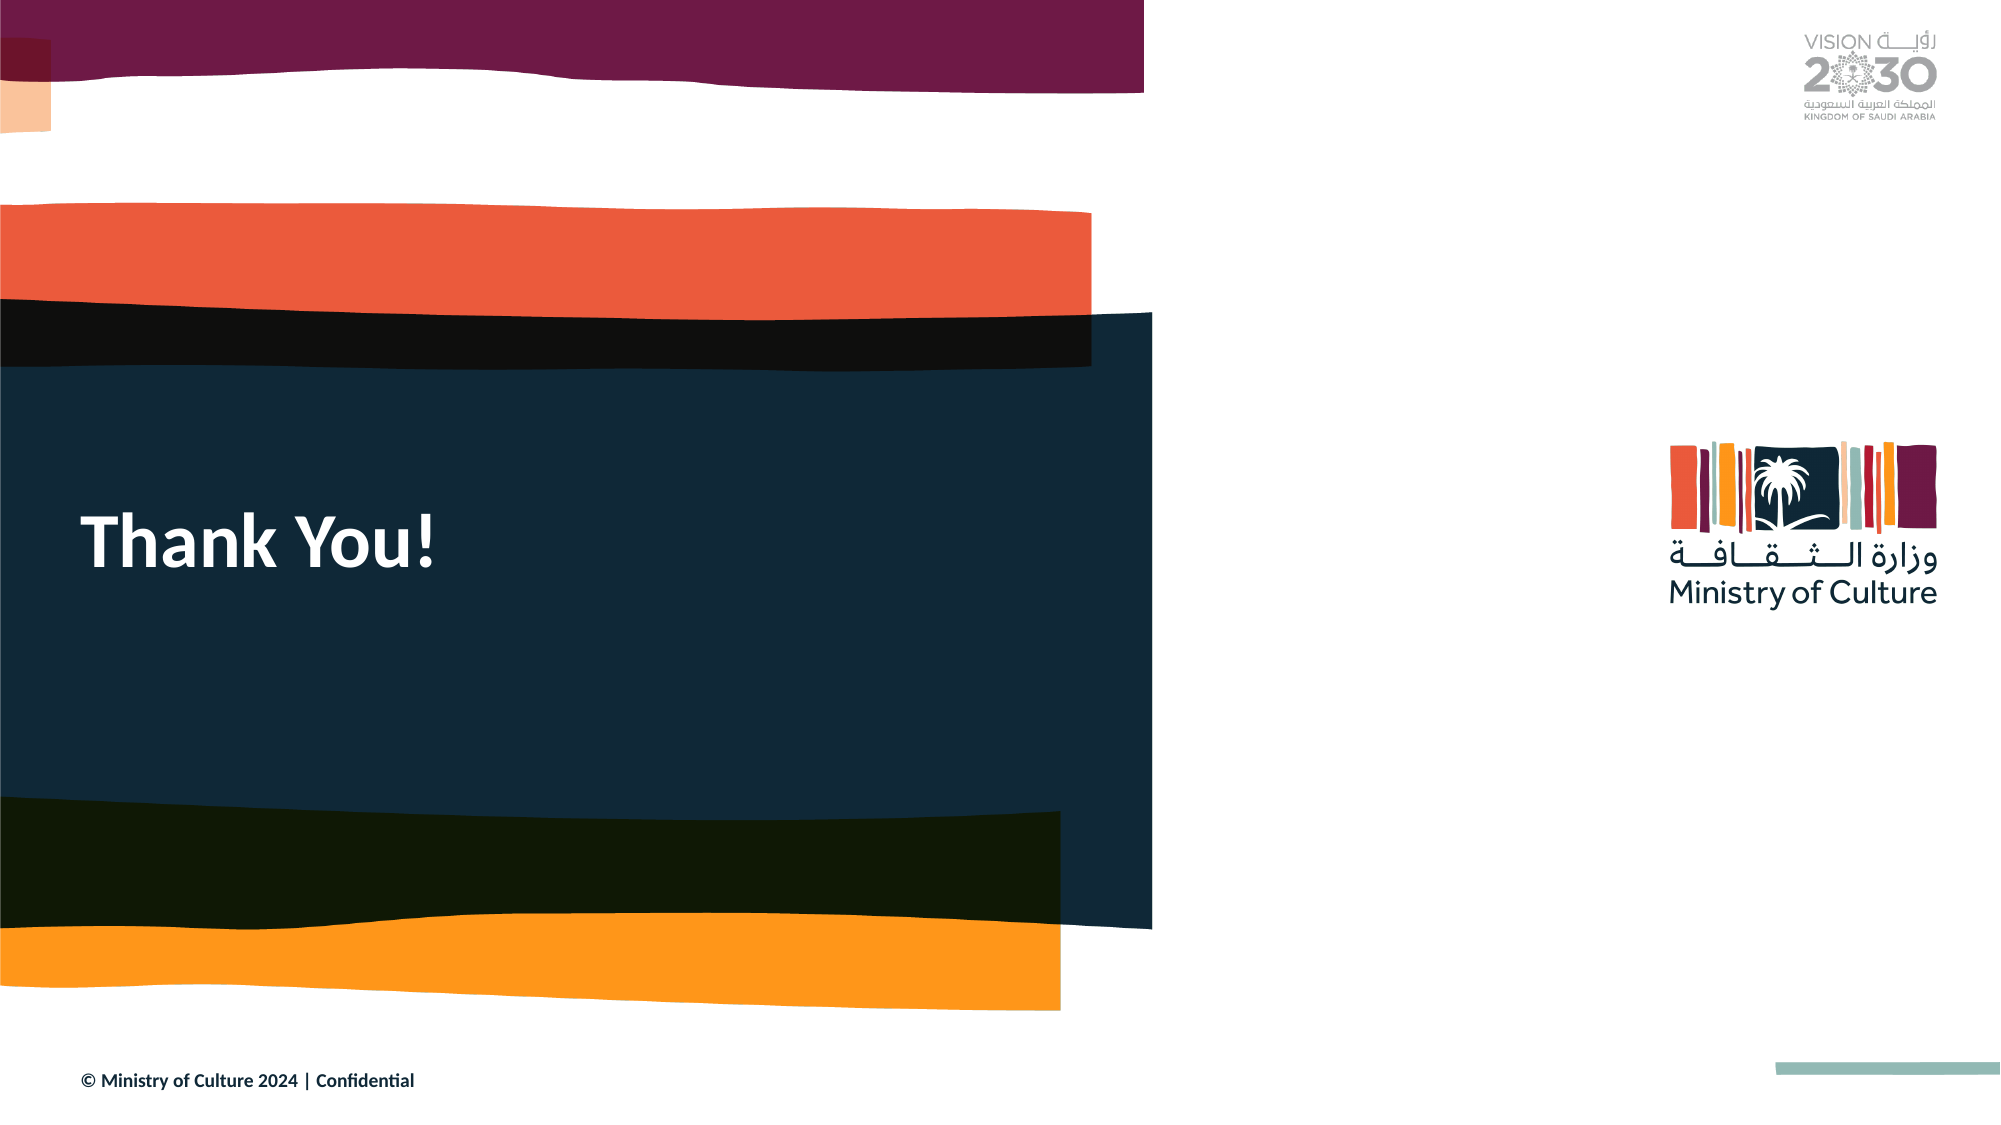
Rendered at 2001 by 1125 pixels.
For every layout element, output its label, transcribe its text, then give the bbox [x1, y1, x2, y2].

picture [0, 0, 2000, 1125]
title Thank You! [65, 405, 1000, 591]
